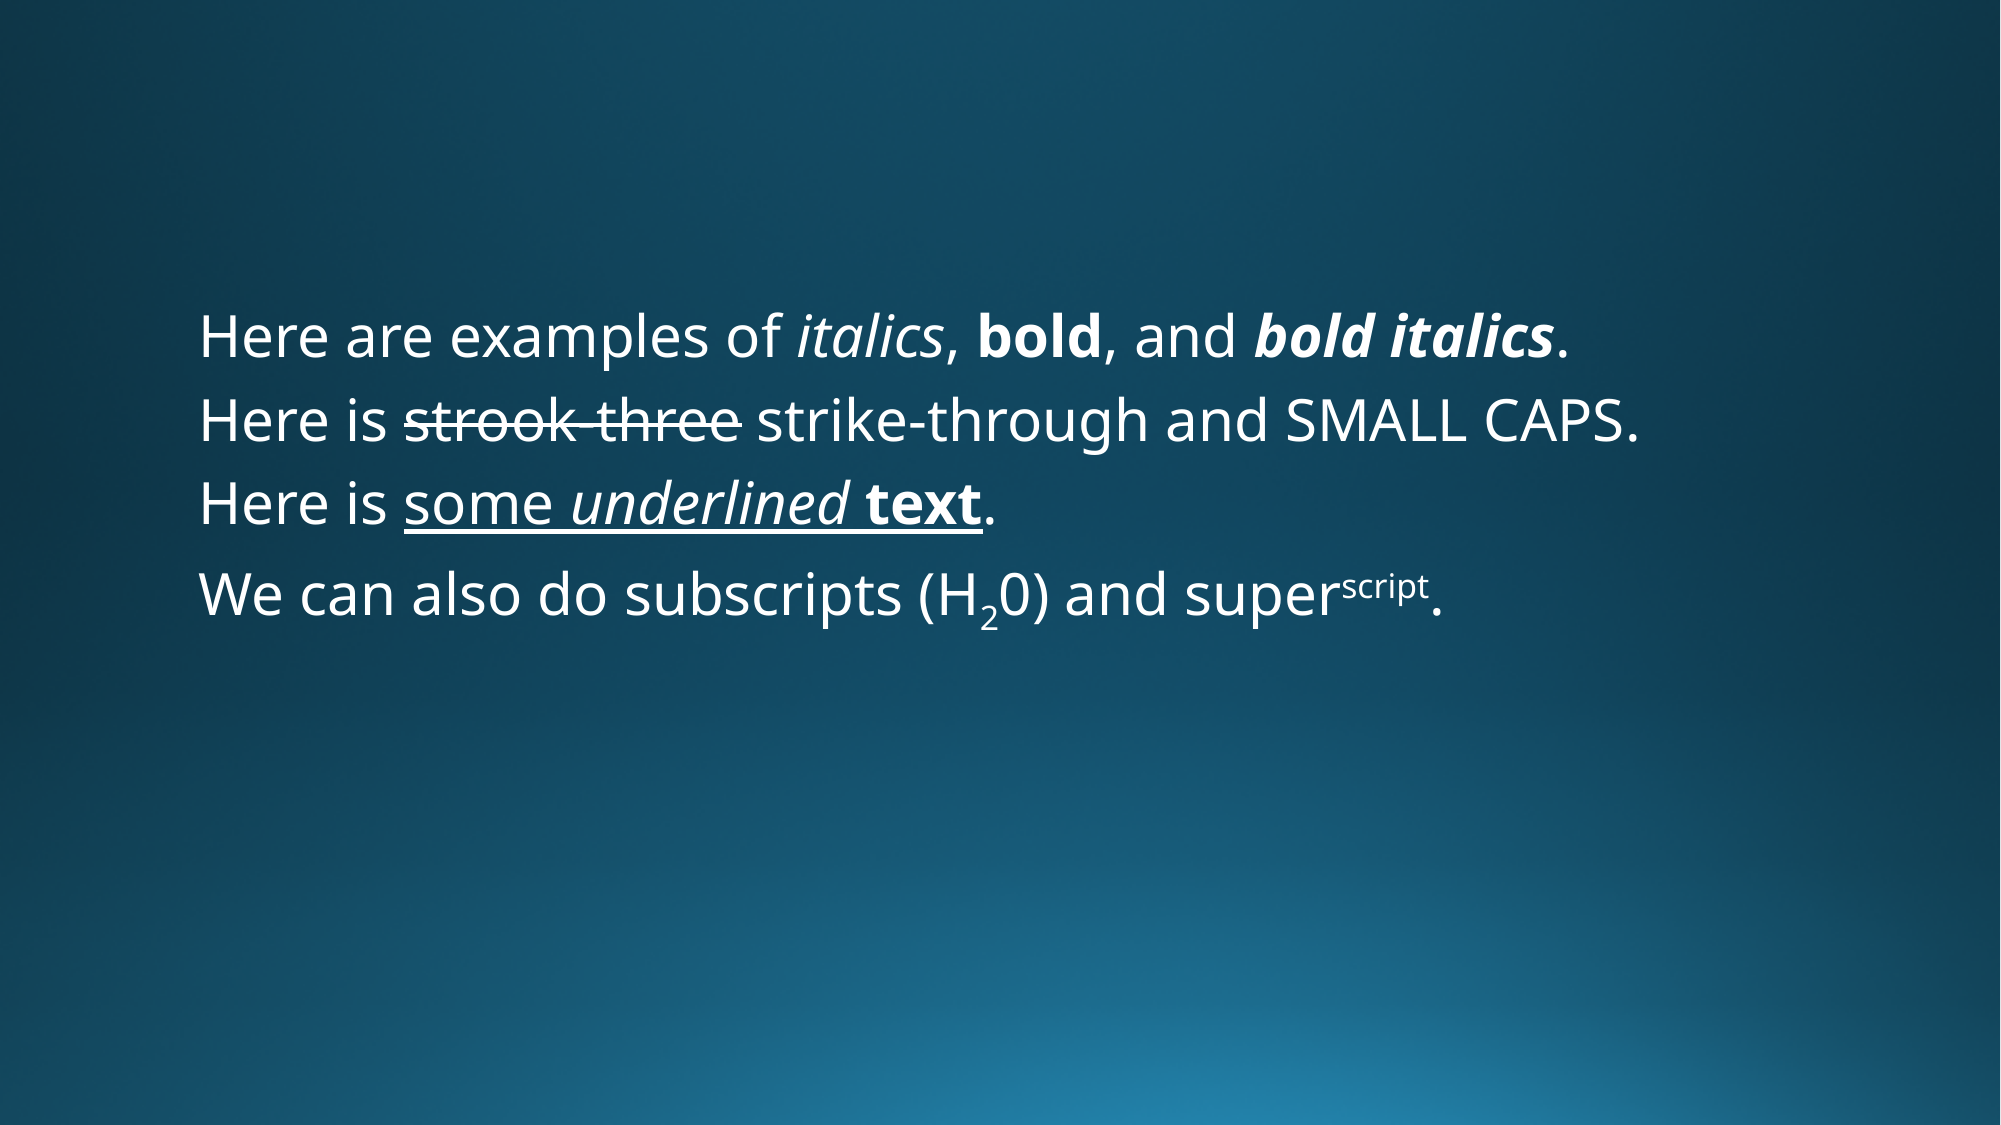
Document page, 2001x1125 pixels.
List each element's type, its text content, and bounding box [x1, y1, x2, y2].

picture [0, 0, 2001, 1125]
list Here are examples of italics, bold, and bold italics. Here is strook-three strike-through and small caps. Here is some underlined text. We can also do subscripts (H20) and superscript. [183, 299, 1863, 1014]
